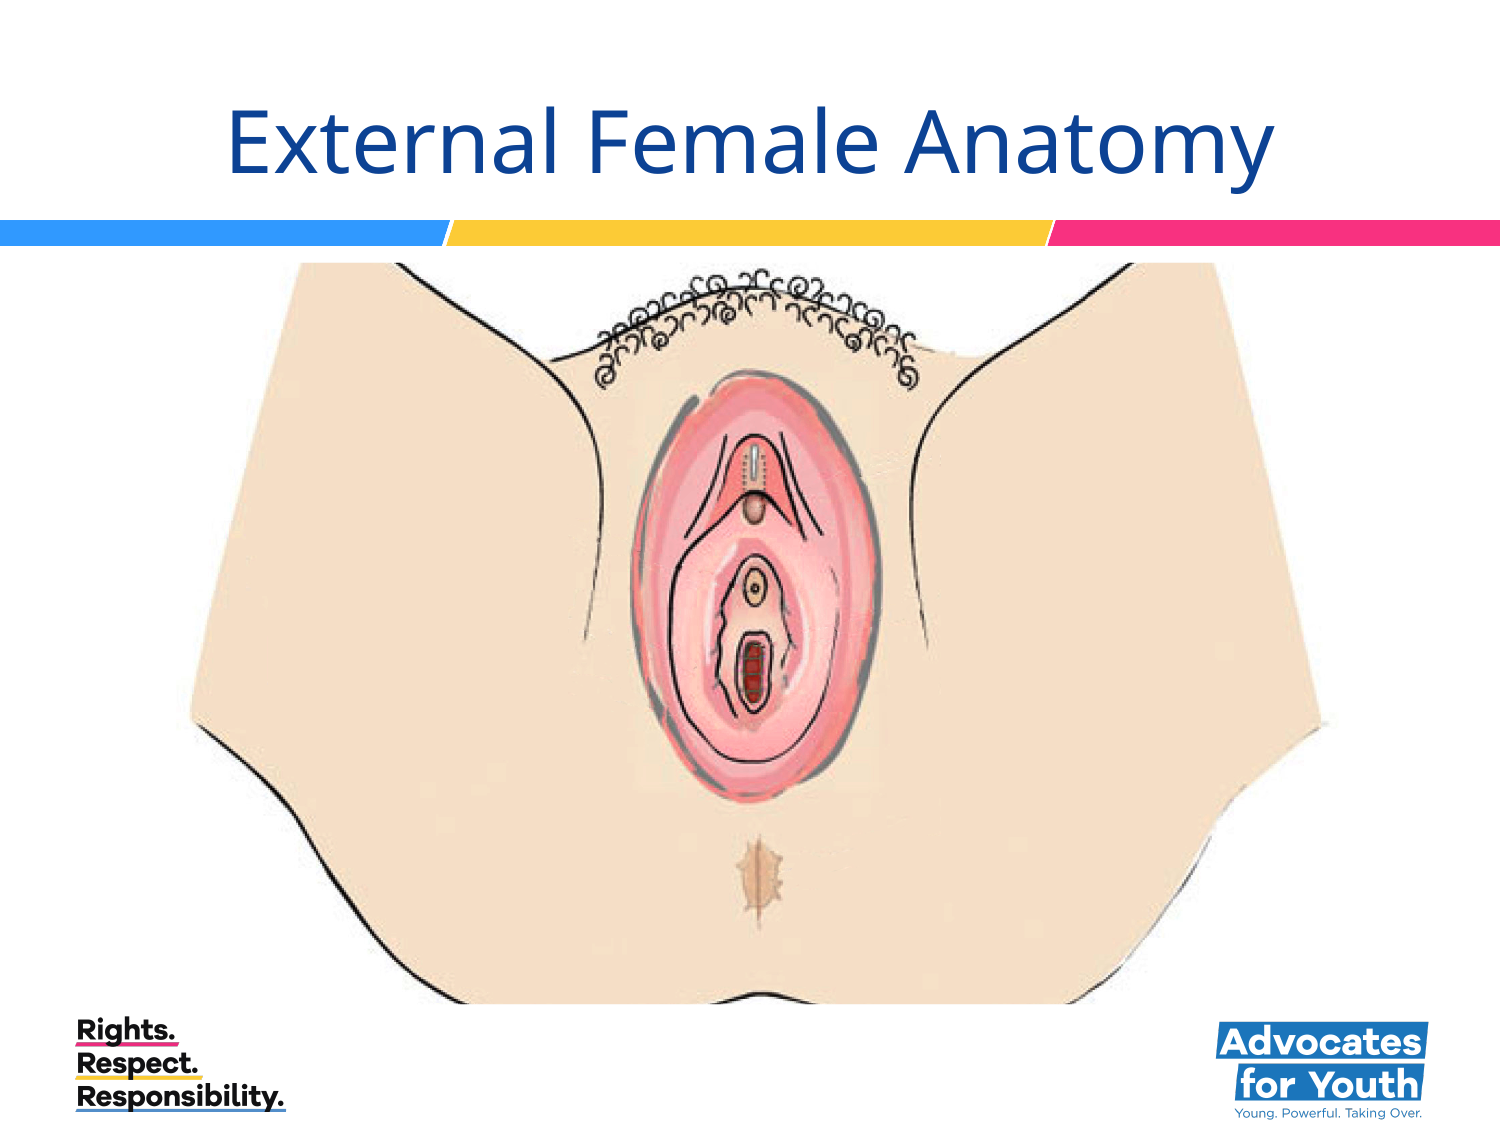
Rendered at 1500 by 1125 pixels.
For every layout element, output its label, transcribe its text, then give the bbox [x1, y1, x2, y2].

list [105, 262, 1395, 1006]
picture [0, 207, 1500, 258]
title External Female Anatomy [75, 45, 1425, 233]
